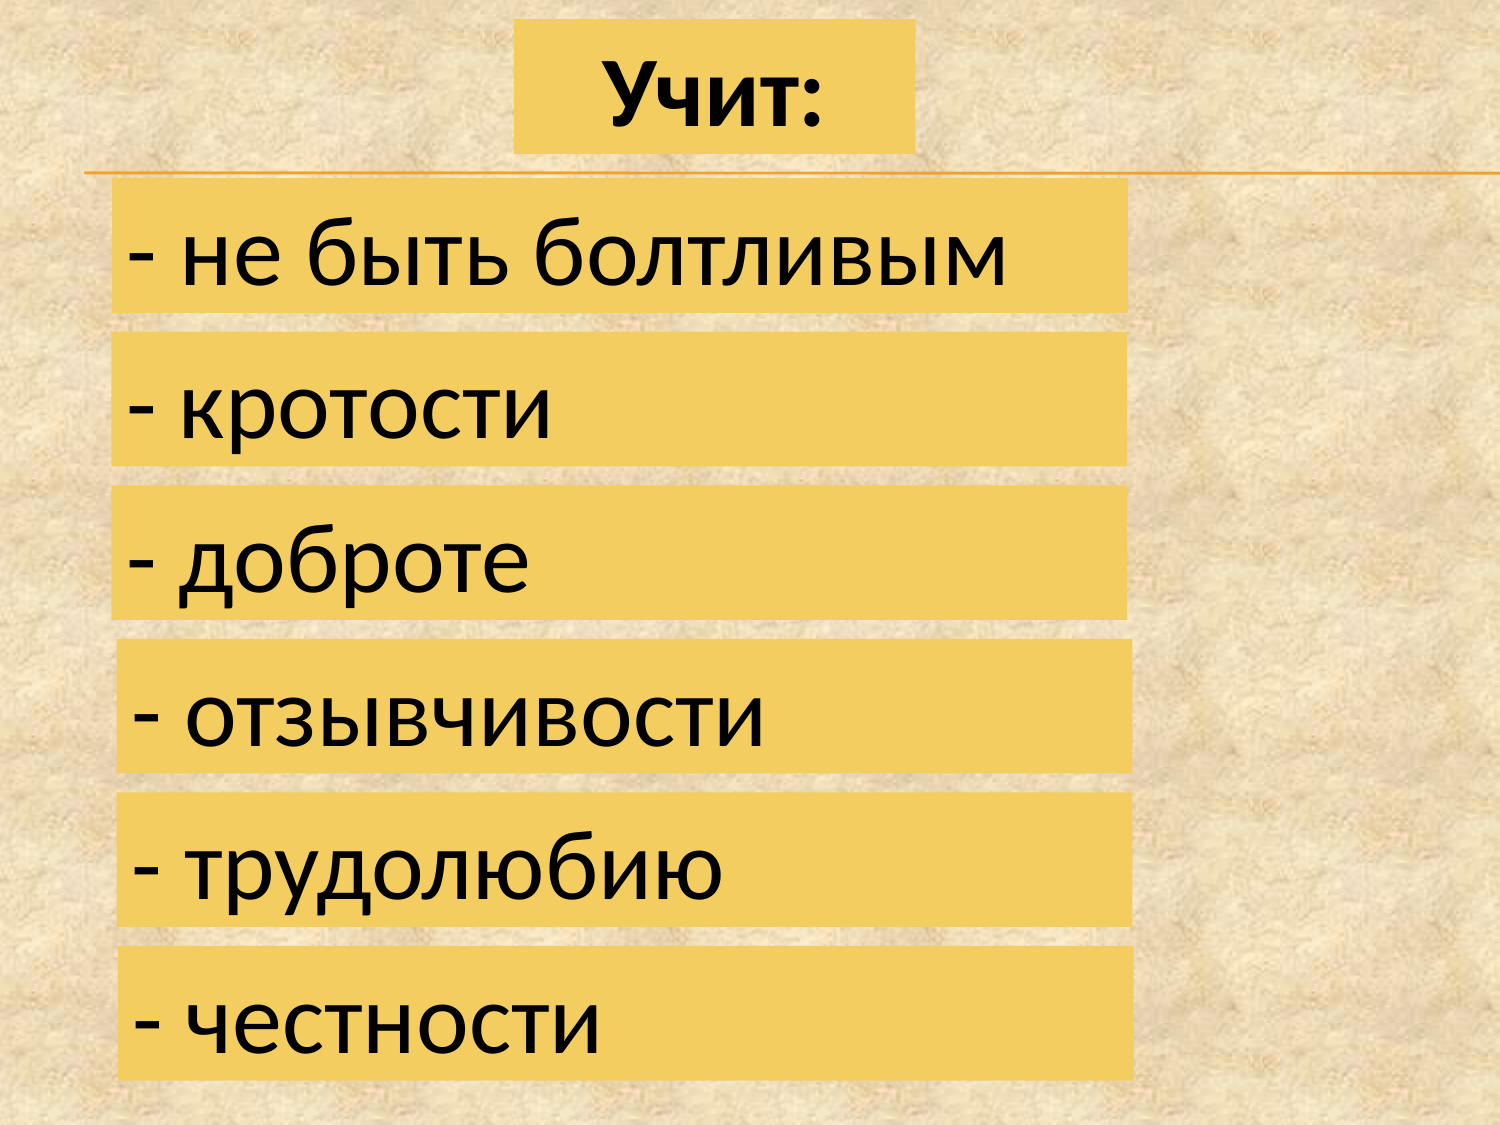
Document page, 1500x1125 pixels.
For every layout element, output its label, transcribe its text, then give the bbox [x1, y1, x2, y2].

picture [0, 0, 1500, 1125]
text_box - кротости [111, 331, 1128, 467]
text_box - трудолюбию [116, 792, 1133, 927]
text_box - не быть болтливым [112, 178, 1128, 313]
text_box - отзывчивости [116, 638, 1133, 774]
text_box - честности [117, 945, 1134, 1081]
text_box Учит: [513, 19, 916, 154]
text_box - доброте [111, 485, 1128, 620]
